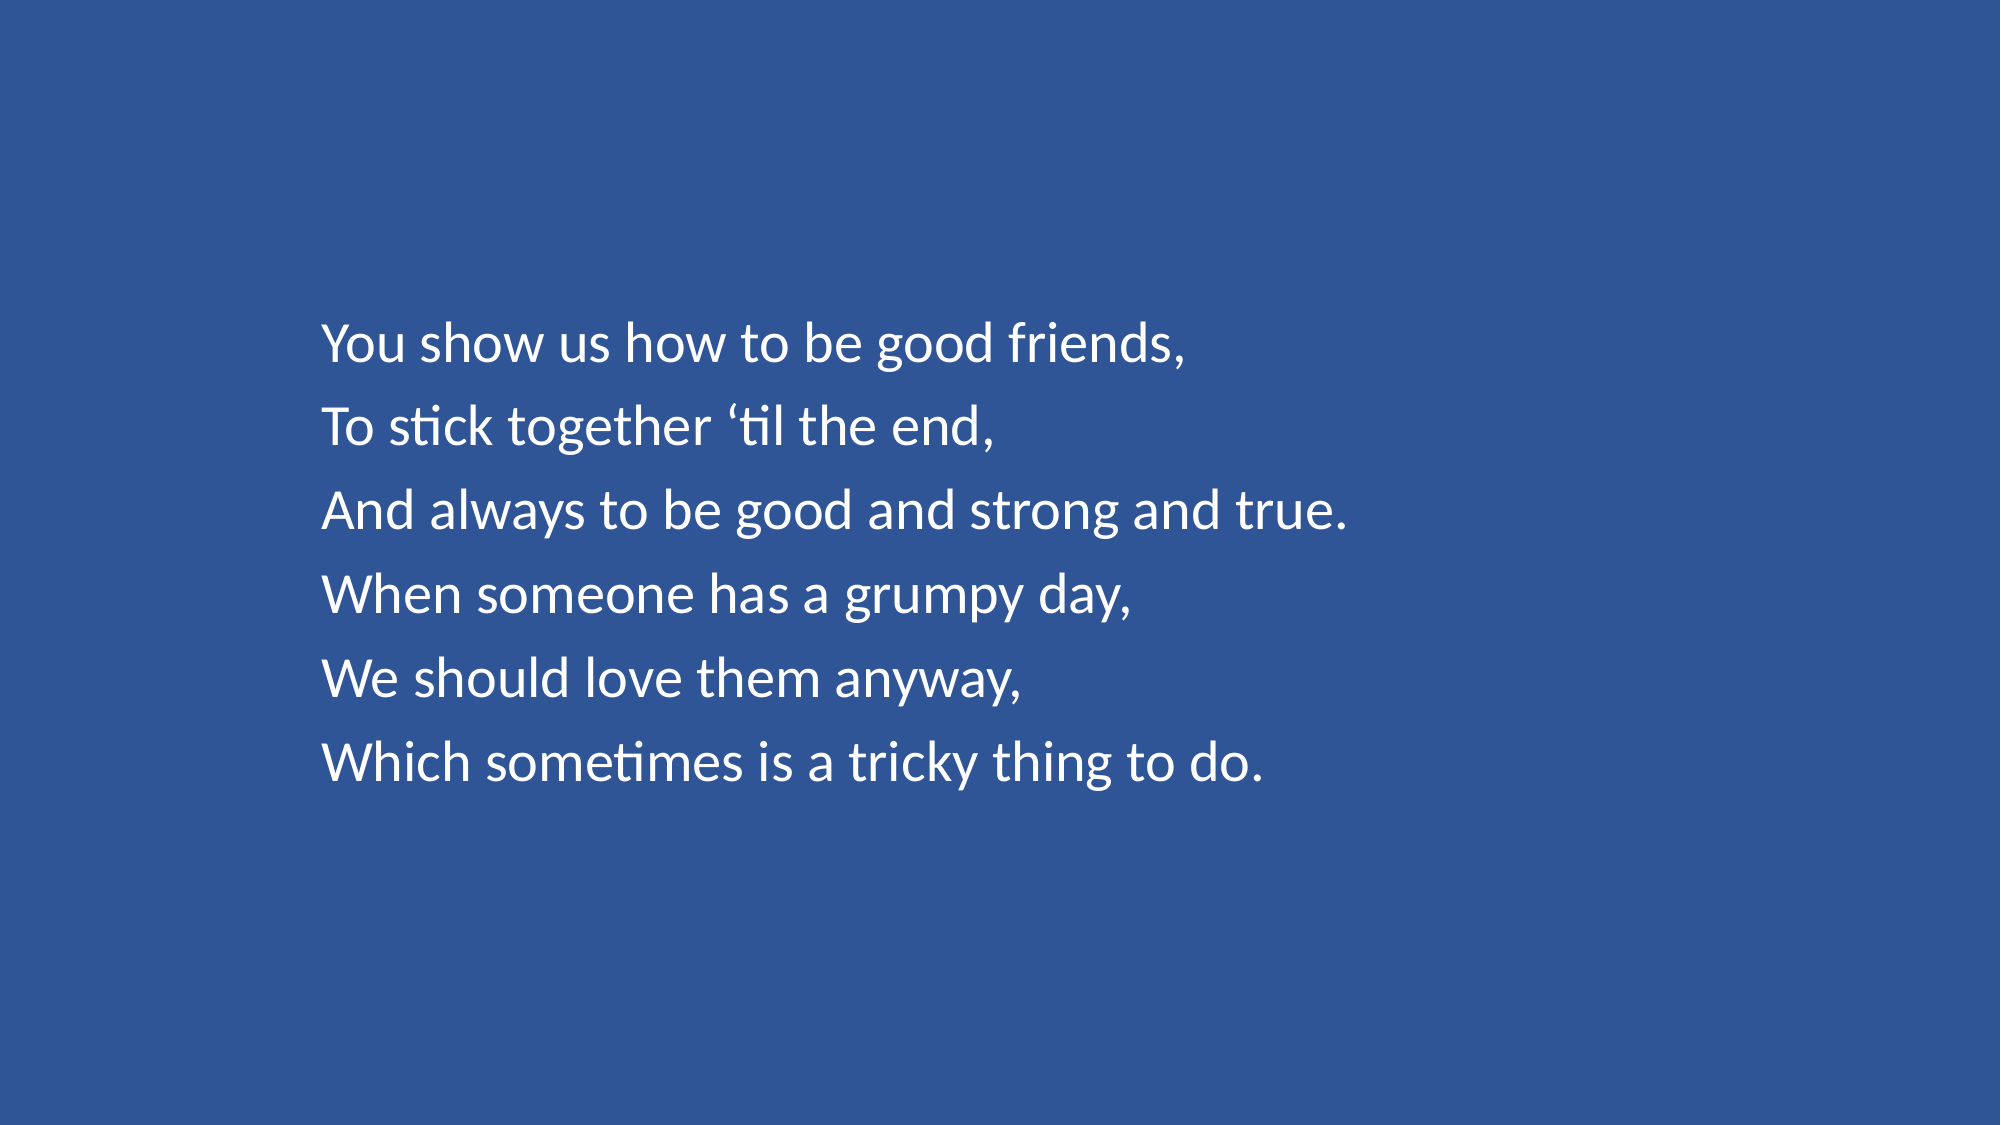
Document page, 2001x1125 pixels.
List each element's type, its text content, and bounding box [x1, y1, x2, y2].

list You show us how to be good friends, To stick together ‘til the end, And always to be good and strong and true. When someone has a grumpy day, We should love them anyway, Which sometimes is a tricky thing to do. [306, 304, 1694, 821]
